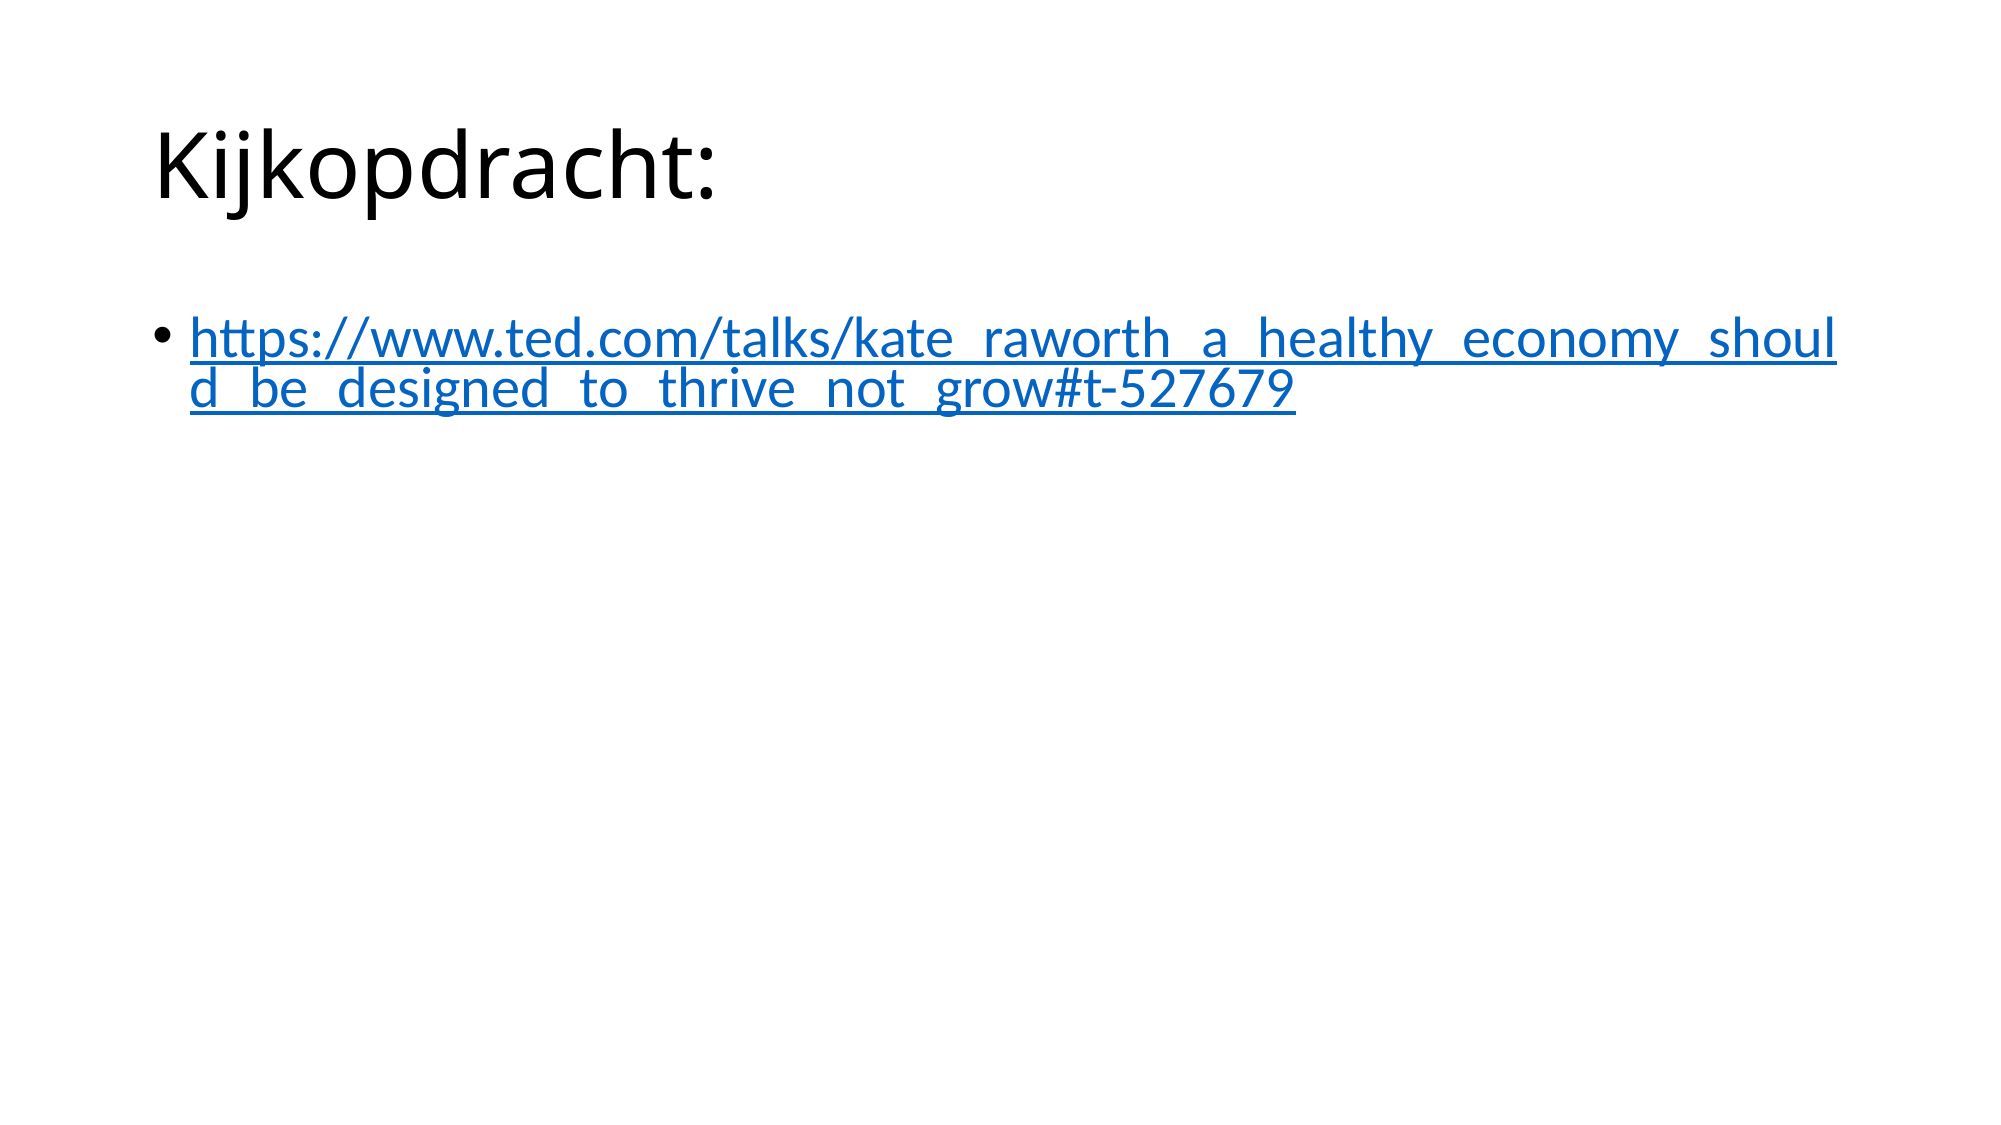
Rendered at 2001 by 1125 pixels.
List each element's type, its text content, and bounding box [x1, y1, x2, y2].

list https://www.ted.com/talks/kate_raworth_a_healthy_economy_should_be_designed_to_thrive_not_grow#t-527679 [137, 299, 1863, 1014]
title Kijkopdracht: [137, 59, 1863, 278]
